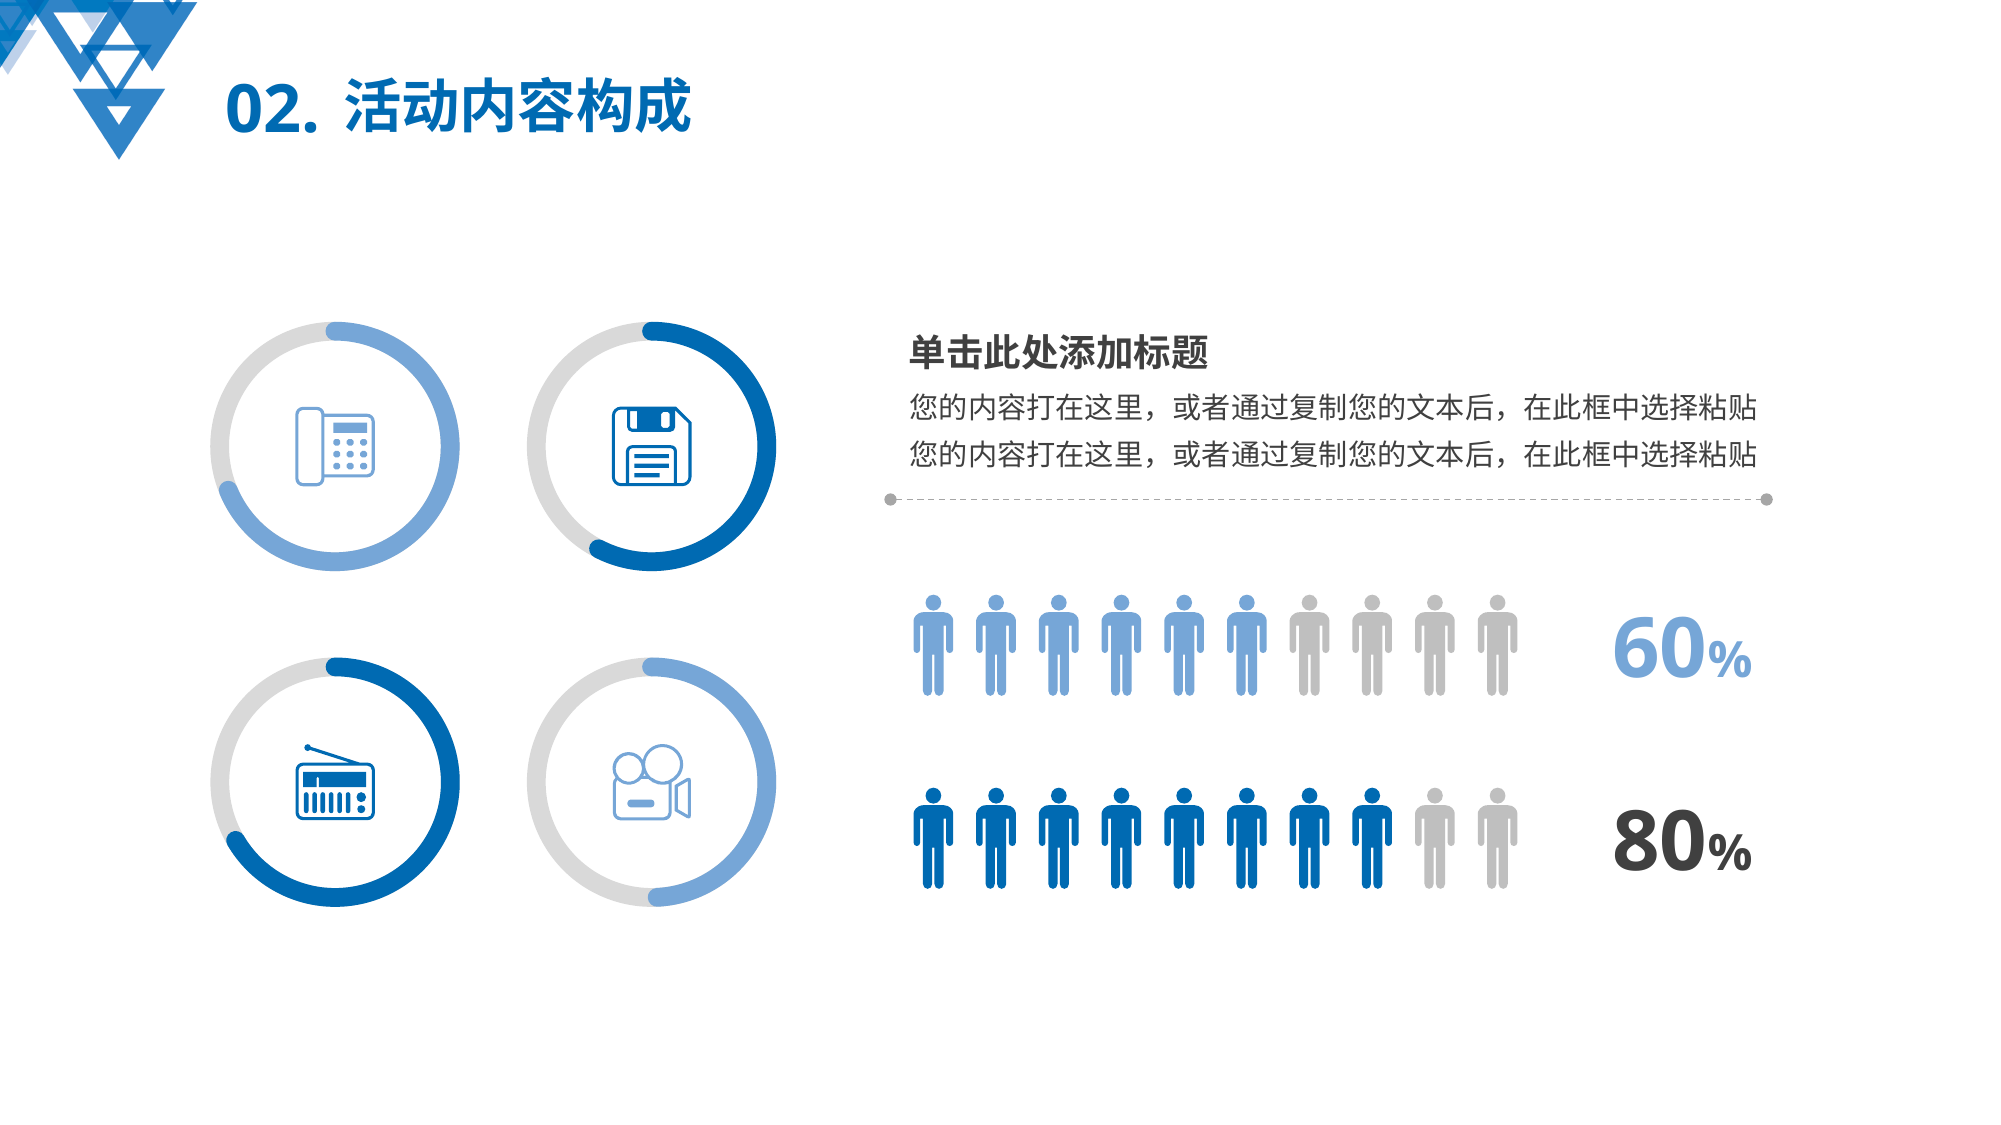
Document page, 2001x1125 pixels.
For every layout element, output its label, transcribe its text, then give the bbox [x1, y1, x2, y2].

picture [0, 0, 235, 295]
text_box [536, 666, 767, 898]
text_box 02. [235, 58, 336, 153]
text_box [536, 331, 767, 562]
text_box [219, 666, 451, 898]
text_box 您的内容打在这里，或者通过复制您的文本后，在此框中选择粘贴 [902, 374, 1767, 422]
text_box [913, 587, 1767, 704]
text_box 活动内容构成 [336, 61, 708, 147]
text_box 单击此处添加标题 [893, 307, 1616, 381]
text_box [219, 331, 451, 562]
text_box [913, 780, 1767, 897]
text_box 您的内容打在这里，或者通过复制您的文本后，在此框中选择粘贴 [902, 422, 1767, 476]
